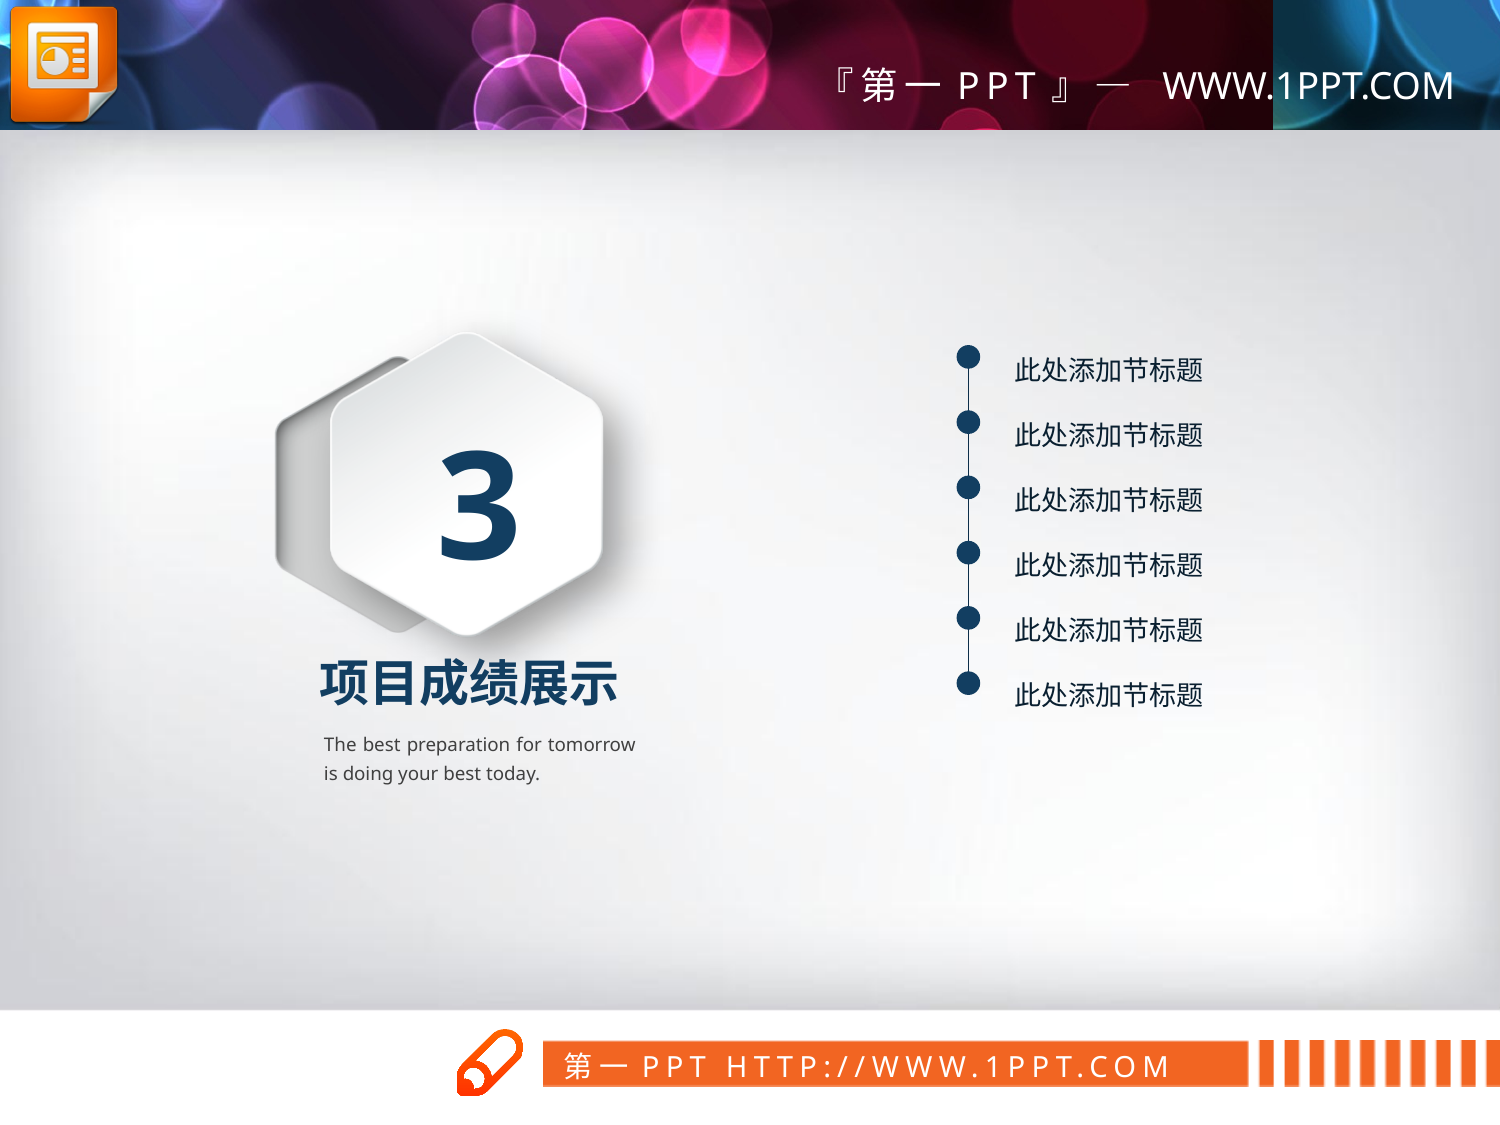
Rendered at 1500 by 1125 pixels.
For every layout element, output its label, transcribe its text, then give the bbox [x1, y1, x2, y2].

picture [0, 0, 1500, 1012]
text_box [956, 344, 981, 369]
text_box 此处添加节标题 此处添加节标题 此处添加节标题 此处添加节标题 此处添加节标题 此处添加节标题 [1002, 315, 1282, 717]
text_box 项目成绩展示 [277, 640, 662, 723]
picture [543, 1040, 1500, 1087]
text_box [956, 605, 981, 630]
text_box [956, 410, 981, 435]
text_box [956, 475, 981, 500]
text_box The best preparation for tomorrow is doing your best today. [312, 724, 647, 787]
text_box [956, 540, 981, 565]
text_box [956, 671, 981, 696]
